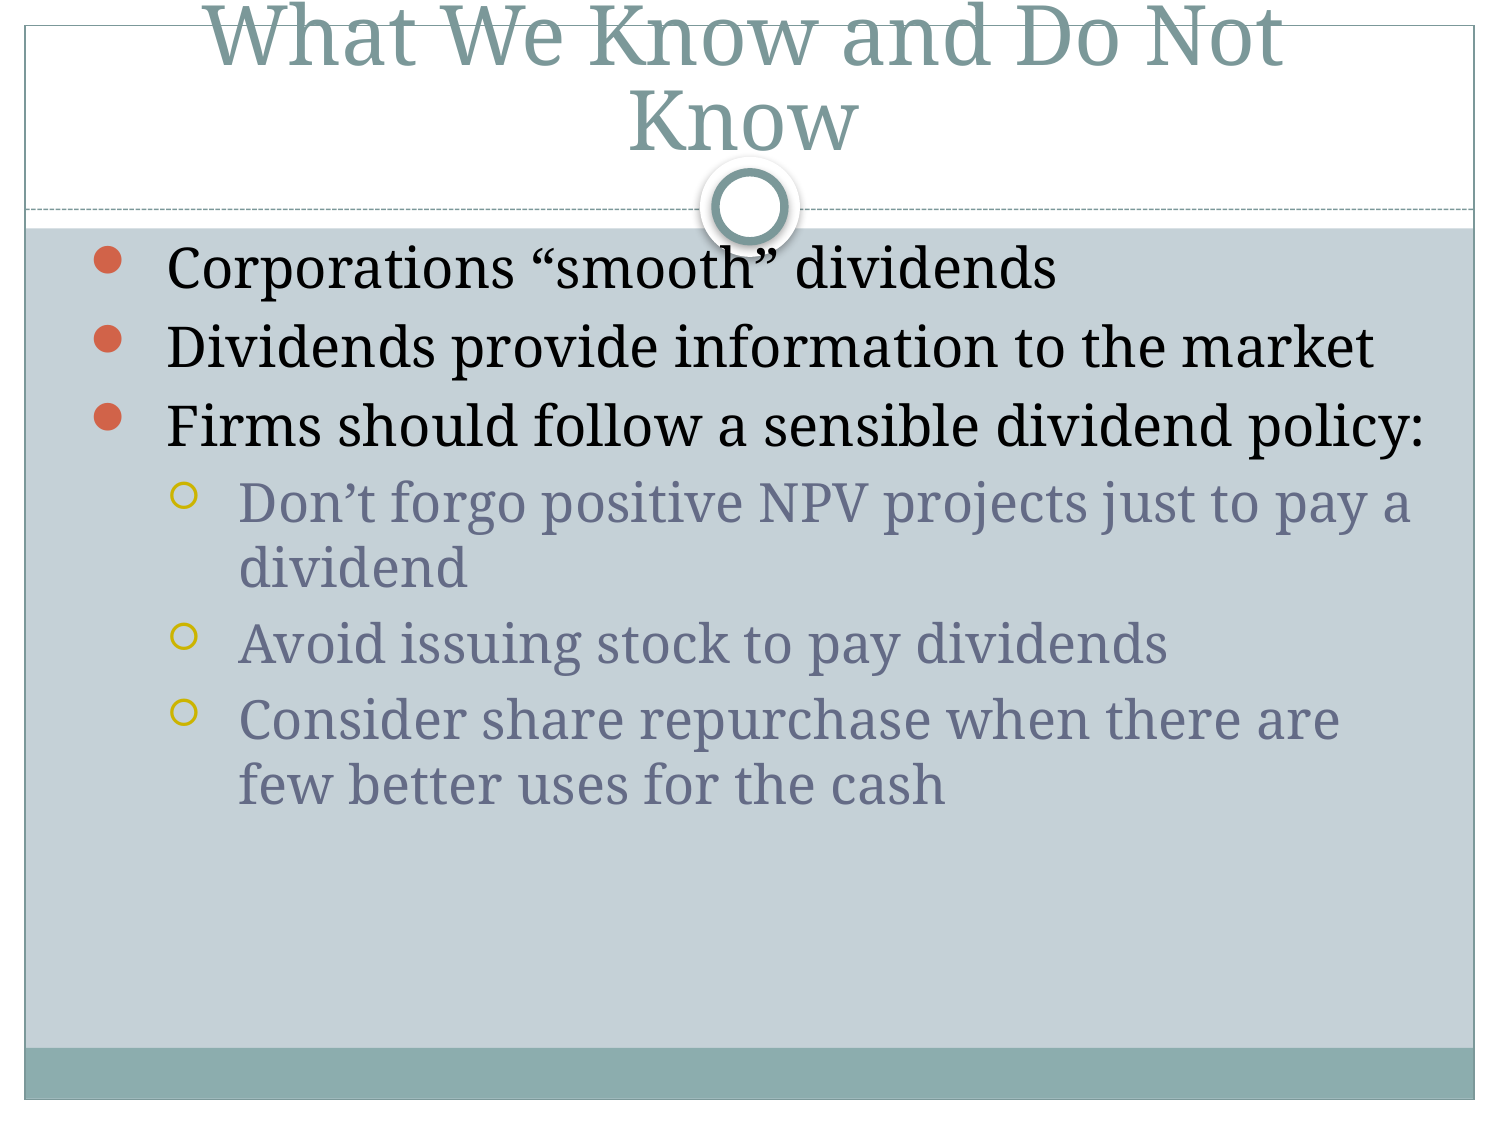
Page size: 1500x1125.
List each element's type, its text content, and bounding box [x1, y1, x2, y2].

list Corporations “smooth” dividends Dividends provide information to the market Firms should follow a sensible dividend policy: Don’t forgo positive NPV projects just to pay a dividend Avoid issuing stock to pay dividends Consider share repurchase when there are few better uses for the cash [75, 224, 1463, 968]
title What We Know and Do Not Know [99, 12, 1388, 175]
